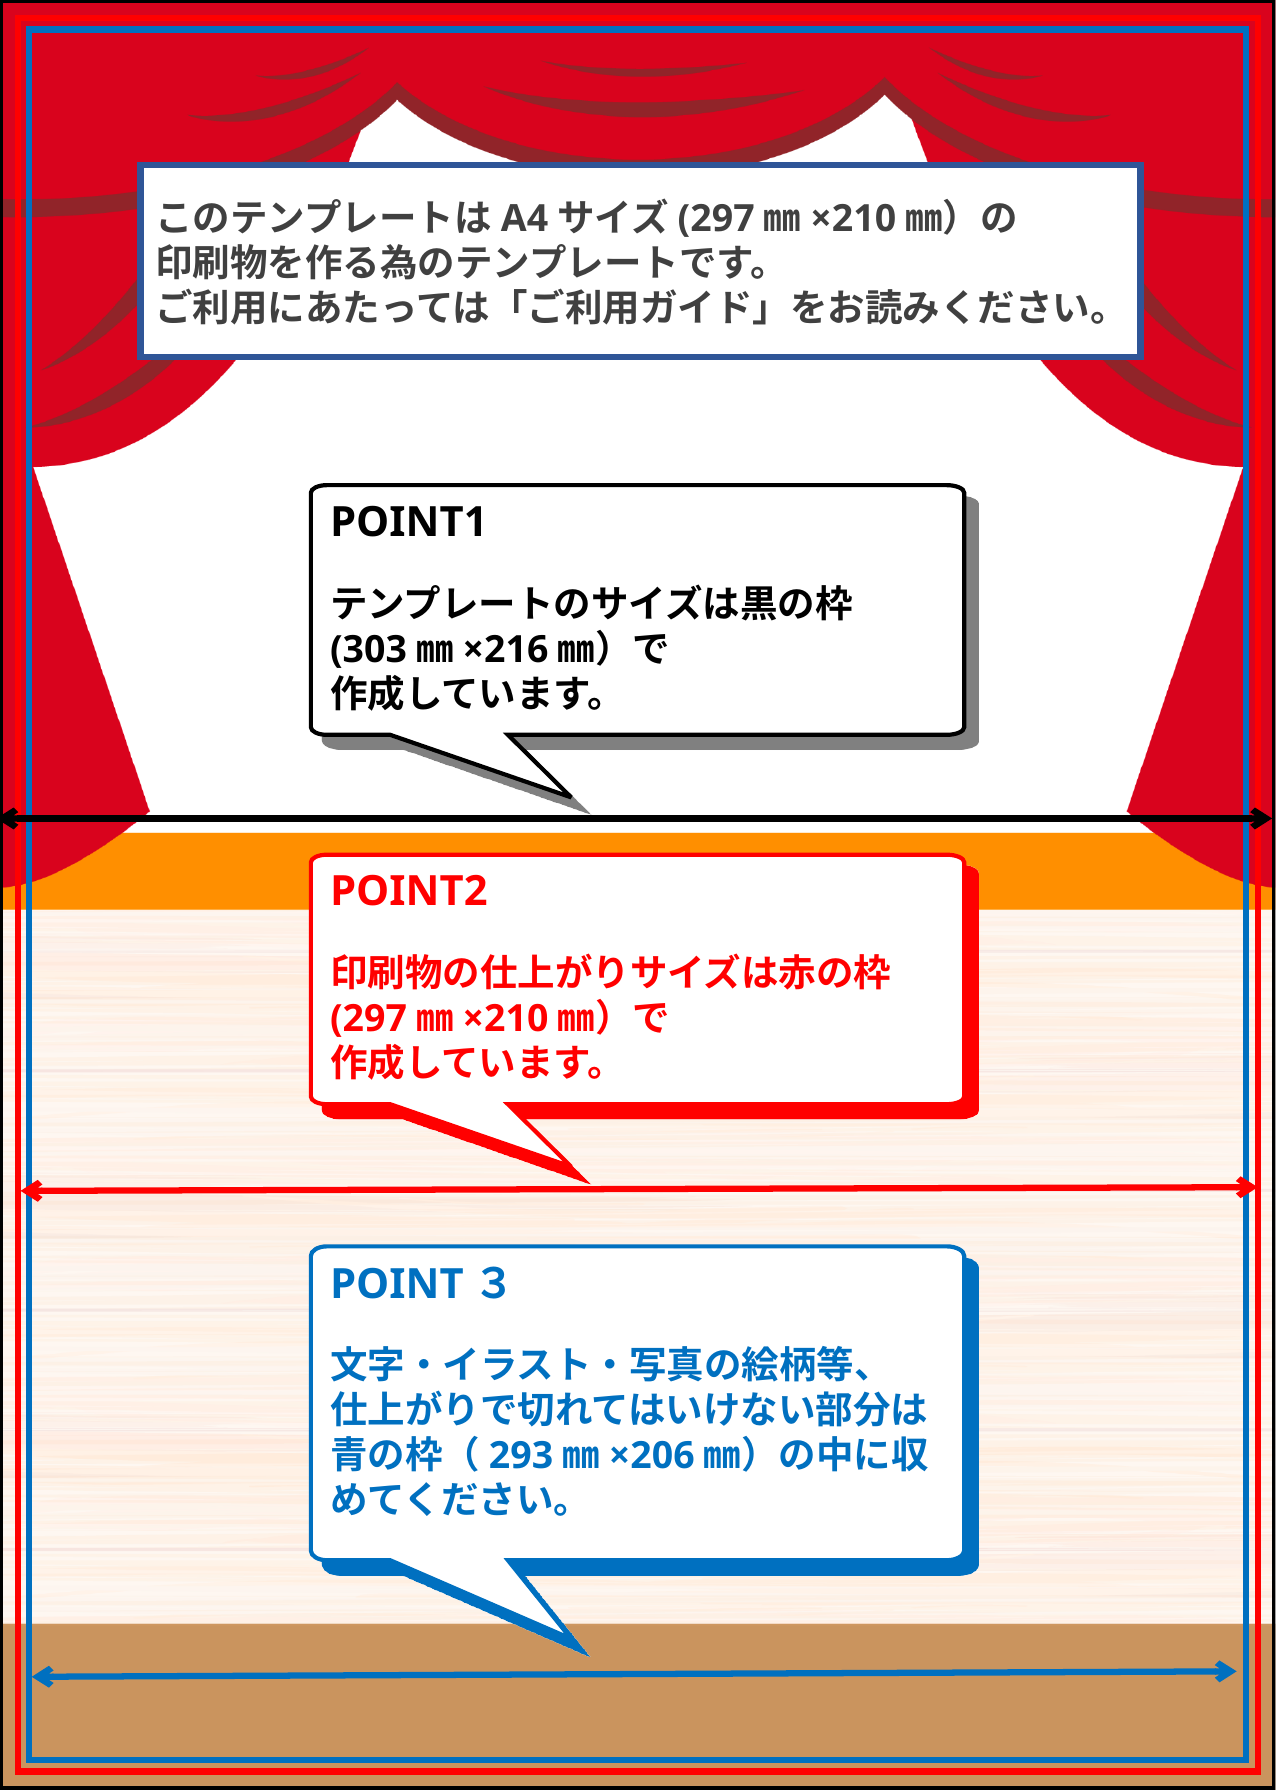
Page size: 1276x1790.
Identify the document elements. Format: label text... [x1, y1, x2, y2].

text_box [28, 28, 1247, 815]
text_box このテンプレートはA4サイズ(297㎜×210㎜）の 印刷物を作る為のテンプレートです。 ご利用にあたっては「ご利用ガイド」をお読みください。 [140, 164, 1142, 358]
text_box [17, 17, 1259, 815]
text_box [28, 1191, 1247, 1761]
text_box POINT３ 文字・イラスト・写真の絵柄等、 仕上がりで切れてはいけない部分は 青の枠（293㎜×206㎜）の中に収めてください。 [310, 1246, 965, 1639]
text_box [28, 822, 1247, 1187]
text_box [0, 0, 1276, 1790]
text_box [20, 1187, 1258, 1191]
text_box [17, 822, 1259, 1773]
text_box POINT2 印刷物の仕上がりサイズは赤の枠(297㎜×210㎜）で 作成しています。 [310, 854, 965, 1167]
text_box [31, 1671, 1237, 1677]
text_box POINT1 テンプレートのサイズは黒の枠 (303㎜×216㎜）で 作成しています。 [310, 485, 965, 798]
